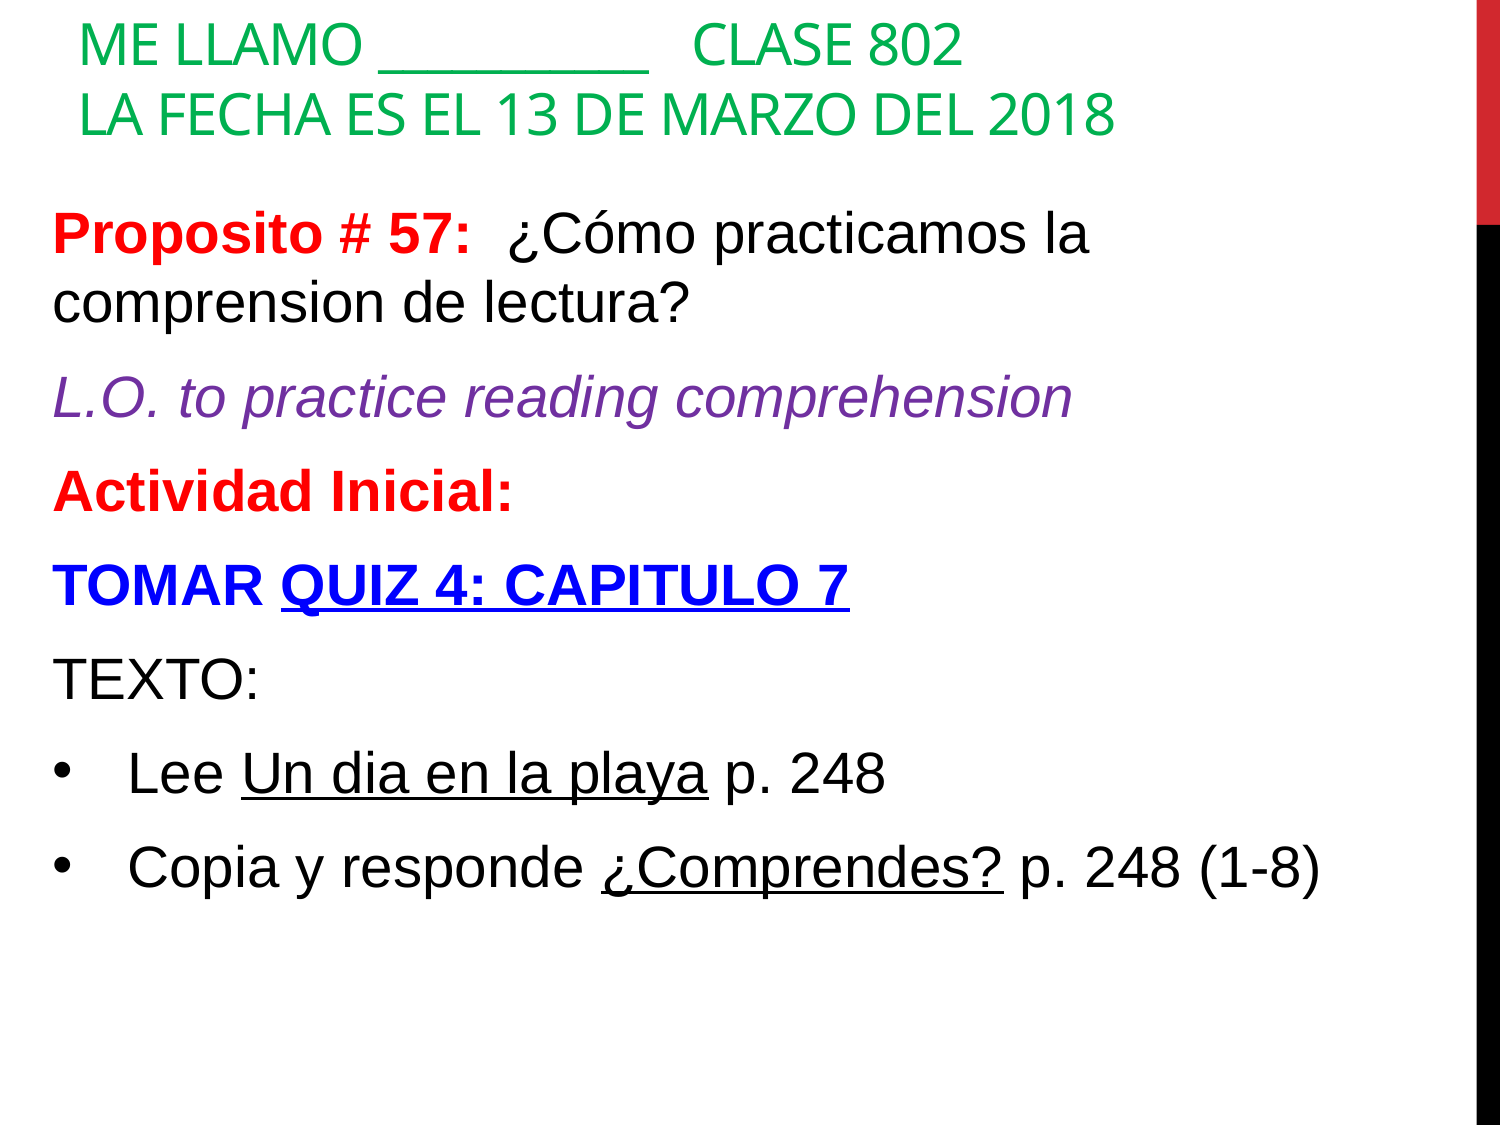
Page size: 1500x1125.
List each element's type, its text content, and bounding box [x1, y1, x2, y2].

text_box Proposito # 57: ¿Cómo practicamos la comprension de lectura? L.O. to practice reading comprehension Actividad Inicial: TOMAR QUIZ 4: CAPITULO 7 TEXTO: Lee Un dia en la playa p. 248 Copia y responde ¿Comprendes? p. 248 (1-8) [37, 187, 1413, 1088]
text_box Me llamo ___________ Clase 802 la fecha es el 13 de MARZo del 2018 [62, 0, 1475, 225]
